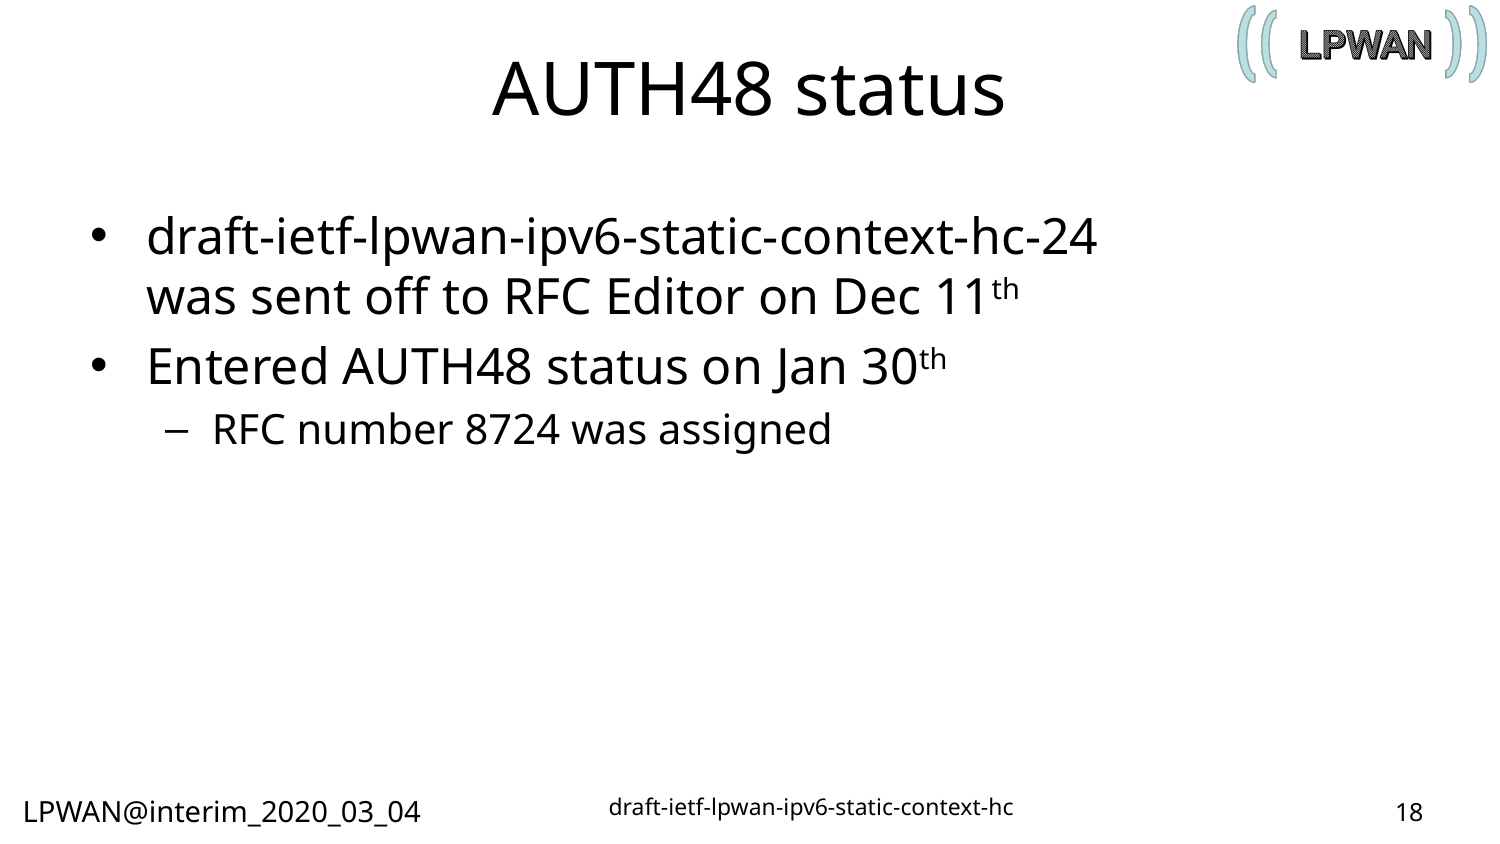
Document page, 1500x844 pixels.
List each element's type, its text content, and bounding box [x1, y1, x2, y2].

slide_number 18 [1358, 791, 1439, 837]
title AUTH48 status [75, 33, 1425, 139]
picture [1237, 5, 1487, 83]
list draft-ietf-lpwan-ipv6-static-context-hc-24 was sent off to RFC Editor on Dec 11th Entered AUTH48 status on Jan 30th RFC number 8724 was assigned [75, 196, 1405, 784]
